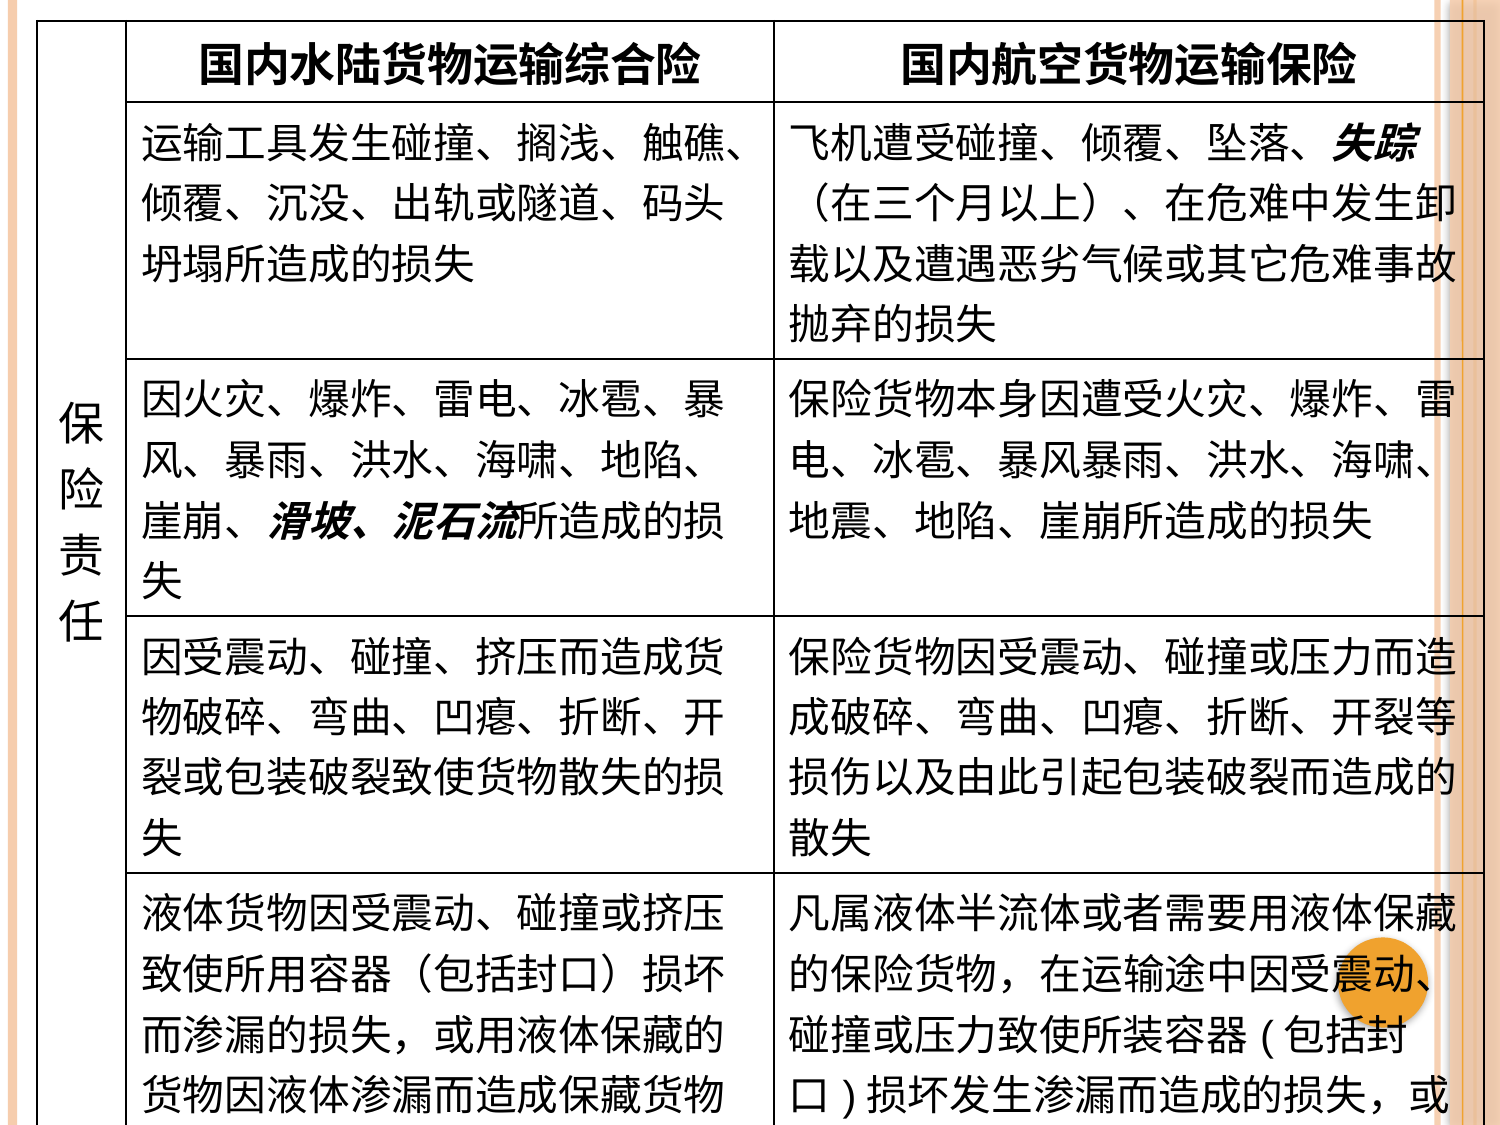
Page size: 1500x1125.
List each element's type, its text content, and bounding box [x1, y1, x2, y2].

table_cell 飞机遭受碰撞、倾覆、坠落、失踪（在三个月以上）、在危难中发生卸载以及遭遇恶劣气候或其它危难事故抛弃的损失 [775, 103, 1483, 358]
table_cell 保险货物本身因遭受火灾、爆炸、雷电、冰雹、暴风暴雨、洪水、海啸、地震、地陷、崖崩所造成的损失 [775, 360, 1483, 615]
table_header 国内航空货物运输保险 [775, 22, 1483, 101]
table_cell 运输工具发生碰撞、搁浅、触礁、倾覆、沉没、出轨或隧道、码头坍塌所造成的损失 [127, 103, 773, 358]
table_cell 凡属液体半流体或者需要用液体保藏的保险货物，在运输途中因受震动、碰撞或压力致使所装容器(包括封口)损坏发生渗漏而造成的损失，或用液体保藏的货物因液体渗漏而致保藏货物腐烂的损失 [775, 874, 1483, 1125]
table_cell 液体货物因受震动、碰撞或挤压致使所用容器（包括封口）损坏而渗漏的损失，或用液体保藏的货物因液体渗漏而造成保藏货物腐烂变质的损失 [127, 874, 773, 1125]
table_header 国内水陆货物运输综合险 [127, 22, 773, 101]
table_cell 保险货物因受震动、碰撞或压力而造成破碎、弯曲、凹瘪、折断、开裂等损伤以及由此引起包装破裂而造成的散失 [775, 617, 1483, 872]
table_cell 因火灾、爆炸、雷电、冰雹、暴风、暴雨、洪水、海啸、地陷、崖崩、滑坡、泥石流所造成的损失 [127, 360, 773, 615]
table_header 保险责任 [38, 22, 125, 1125]
table_cell 因受震动、碰撞、挤压而造成货物破碎、弯曲、凹瘪、折断、开裂或包装破裂致使货物散失的损失 [127, 617, 773, 872]
